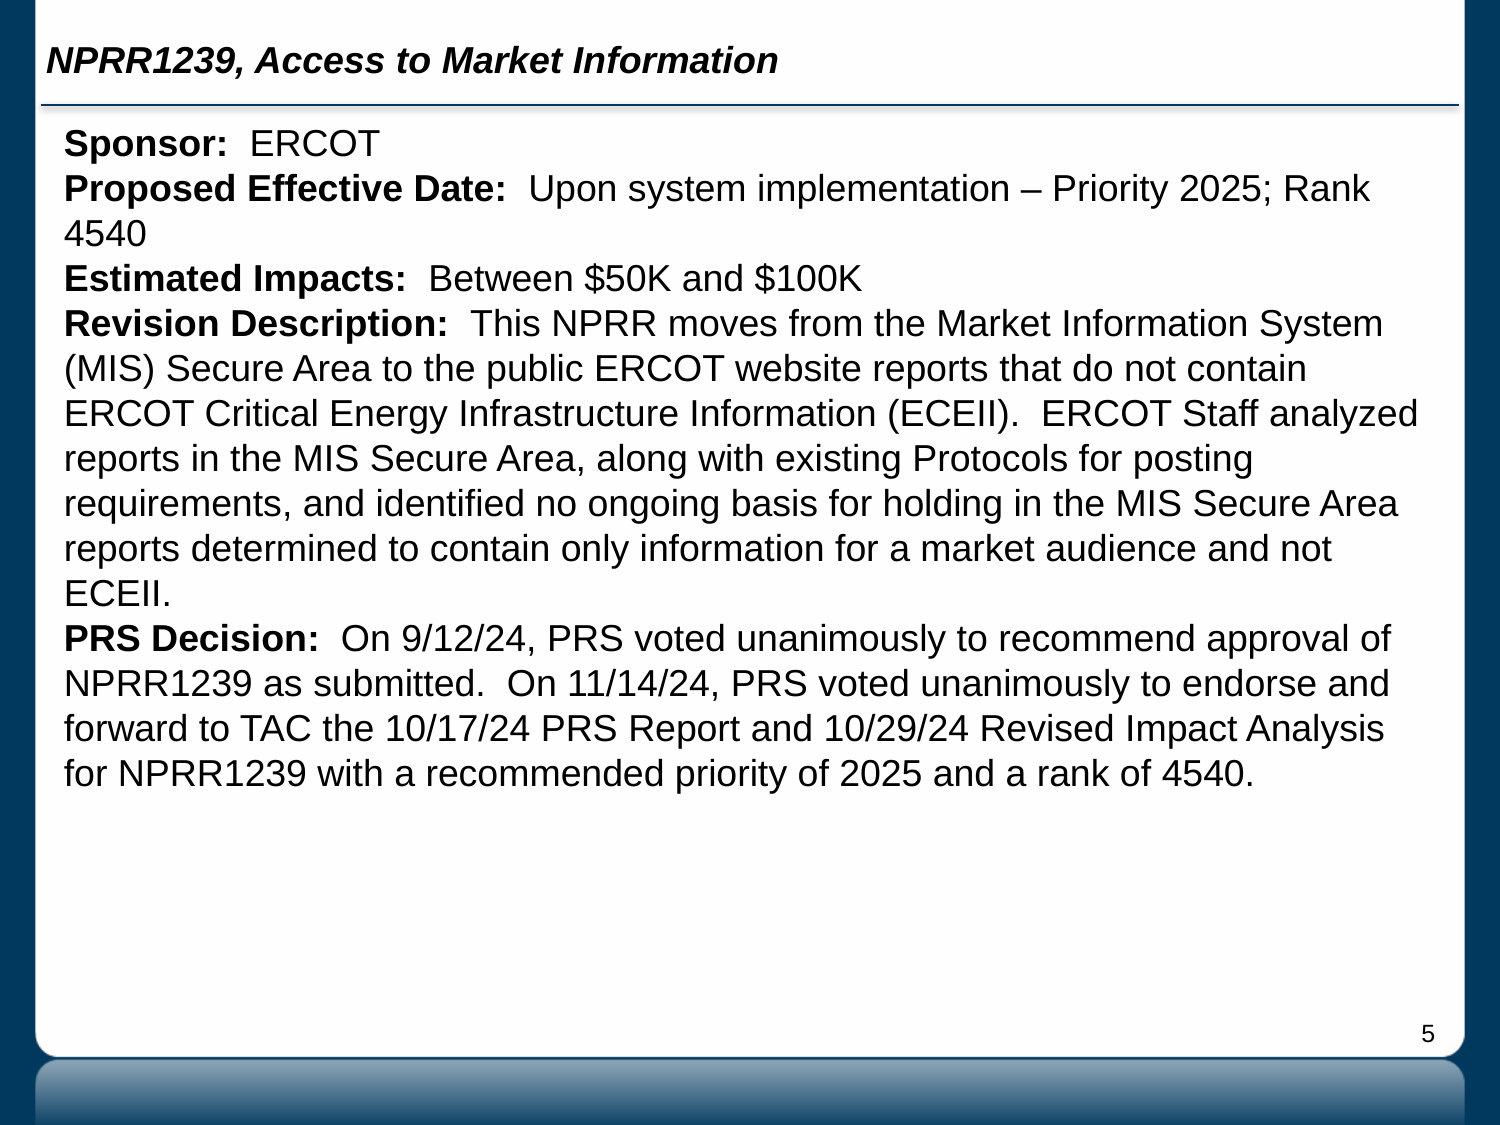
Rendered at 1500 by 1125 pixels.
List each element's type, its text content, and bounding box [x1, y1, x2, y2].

picture [35, 0, 1465, 1125]
text_box Sponsor: ERCOT Proposed Effective Date: Upon system implementation – Priority 2025; Rank 4540 Estimated Impacts: Between $50K and $100K Revision Description: This NPRR moves from the Market Information System (MIS) Secure Area to the public ERCOT website reports that do not contain ERCOT Critical Energy Infrastructure Information (ECEII). ERCOT Staff analyzed reports in the MIS Secure Area, along with existing Protocols for posting requirements, and identified no ongoing basis for holding in the MIS Secure Area reports determined to contain only information for a market audience and not ECEII. PRS Decision: On 9/12/24, PRS voted unanimously to recommend approval of NPRR1239 as submitted. On 11/14/24, PRS voted unanimously to endorse and forward to TAC the 10/17/24 PRS Report and 10/29/24 Revised Impact Analysis for NPRR1239 with a recommended priority of 2025 and a rank of 4540. [11, 111, 1444, 801]
title NPRR1239, Access to Market Information [31, 20, 1464, 97]
